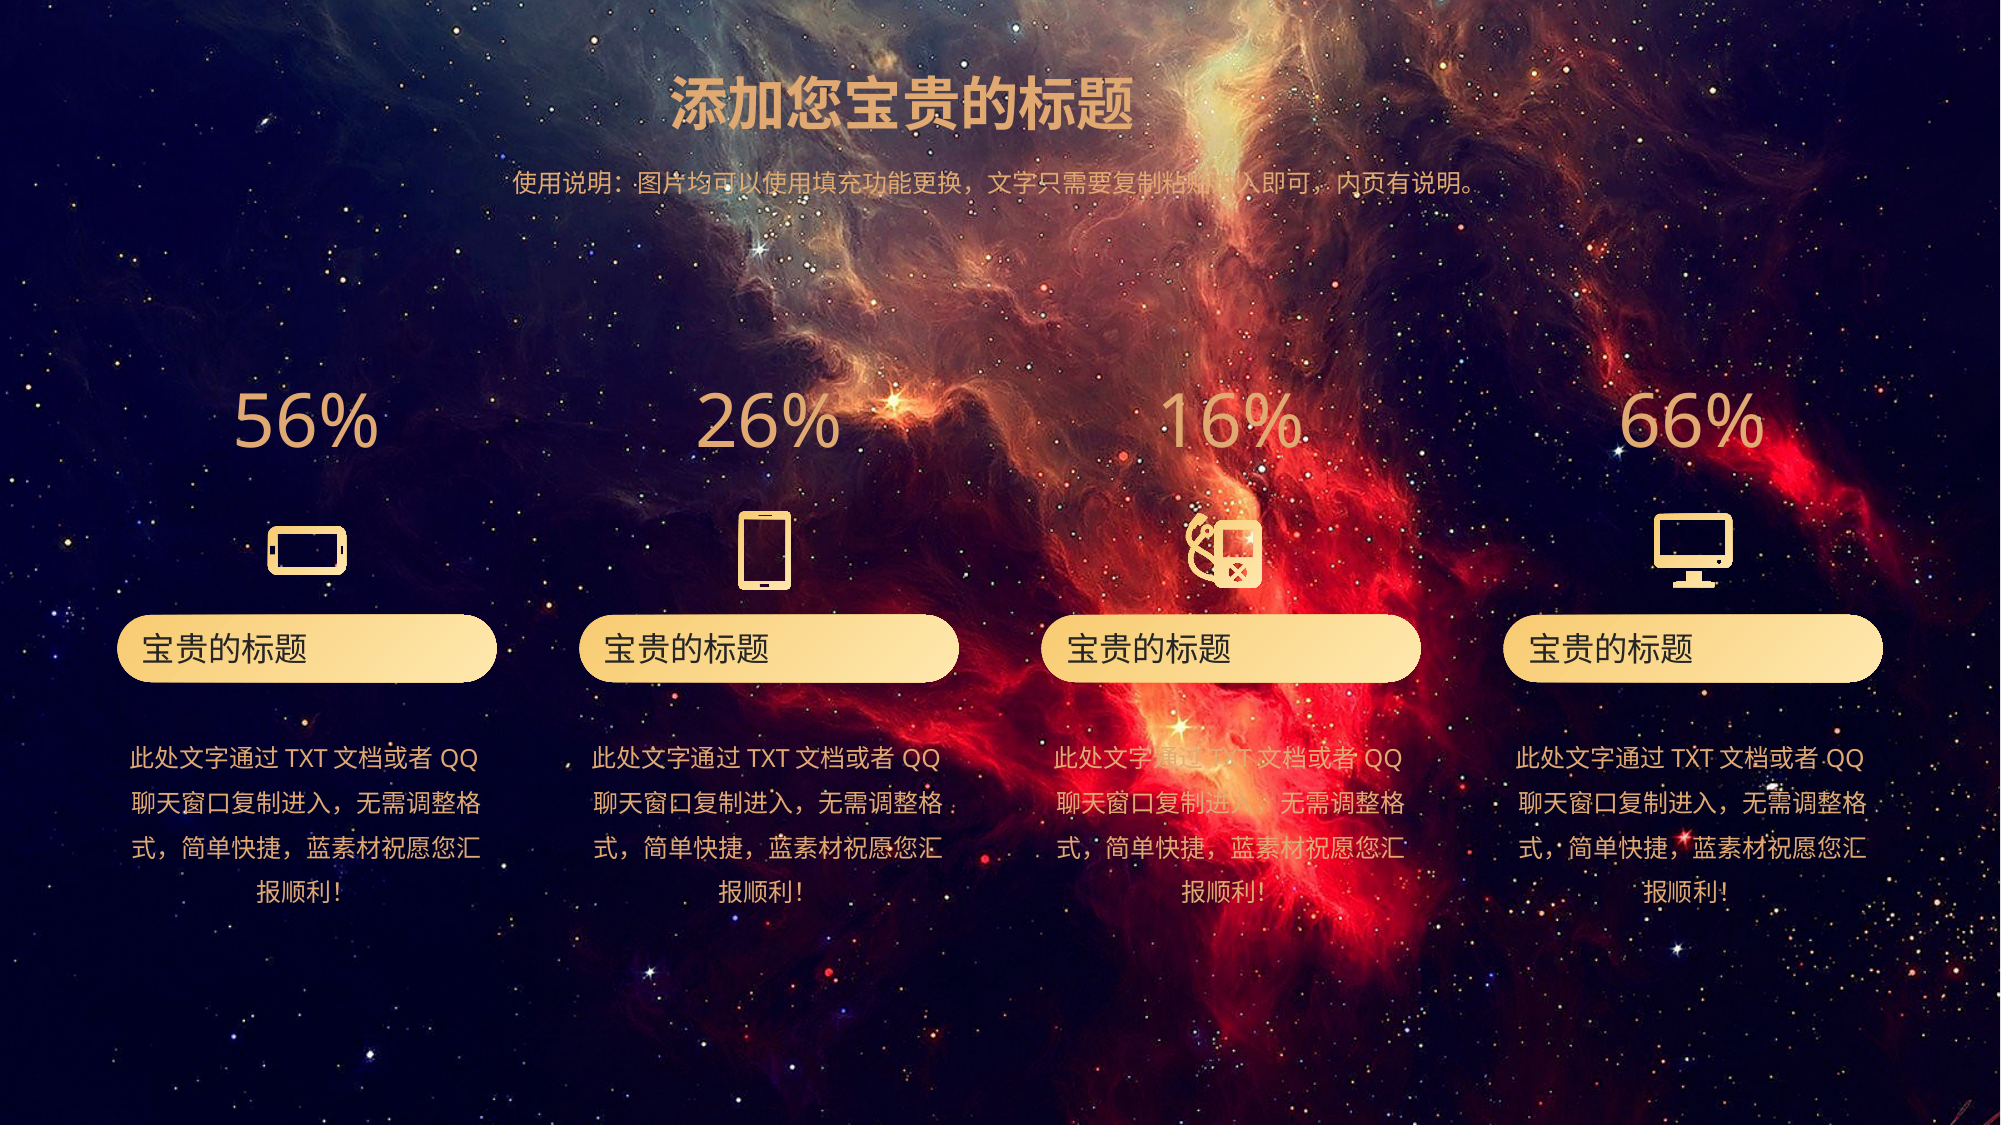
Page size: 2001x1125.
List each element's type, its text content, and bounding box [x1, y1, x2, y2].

text_box 56% [112, 364, 501, 470]
text_box [738, 511, 791, 590]
text_box 此处文字通过TXT文档或者QQ聊天窗口复制进入，无需调整格式，简单快捷，蓝素材祝愿您汇报顺利！ [1036, 720, 1426, 915]
text_box 66% [1498, 364, 1888, 470]
picture [0, 0, 2001, 1125]
text_box 此处文字通过TXT文档或者QQ聊天窗口复制进入，无需调整格式，简单快捷，蓝素材祝愿您汇报顺利！ [1498, 720, 1888, 915]
text_box 此处文字通过TXT文档或者QQ聊天窗口复制进入，无需调整格式，简单快捷，蓝素材祝愿您汇报顺利！ [112, 720, 501, 915]
text_box 16% [1036, 364, 1426, 470]
text_box [1654, 513, 1733, 568]
text_box 使用说明：图片均可以使用填充功能更换，文字只需要复制粘贴进入即可，内页有说明。 [402, 145, 1598, 206]
text_box 宝贵的标题 [1502, 613, 1884, 684]
text_box 宝贵的标题 [1040, 613, 1422, 684]
text_box 宝贵的标题 [578, 613, 960, 684]
text_box 宝贵的标题 [116, 613, 498, 684]
text_box [267, 526, 347, 575]
text_box 添加您宝贵的标题 [654, 59, 1346, 145]
text_box 此处文字通过TXT文档或者QQ聊天窗口复制进入，无需调整格式，简单快捷，蓝素材祝愿您汇报顺利！ [574, 720, 964, 915]
text_box 26% [574, 364, 964, 470]
text_box [1185, 513, 1262, 588]
text_box [1673, 571, 1715, 588]
